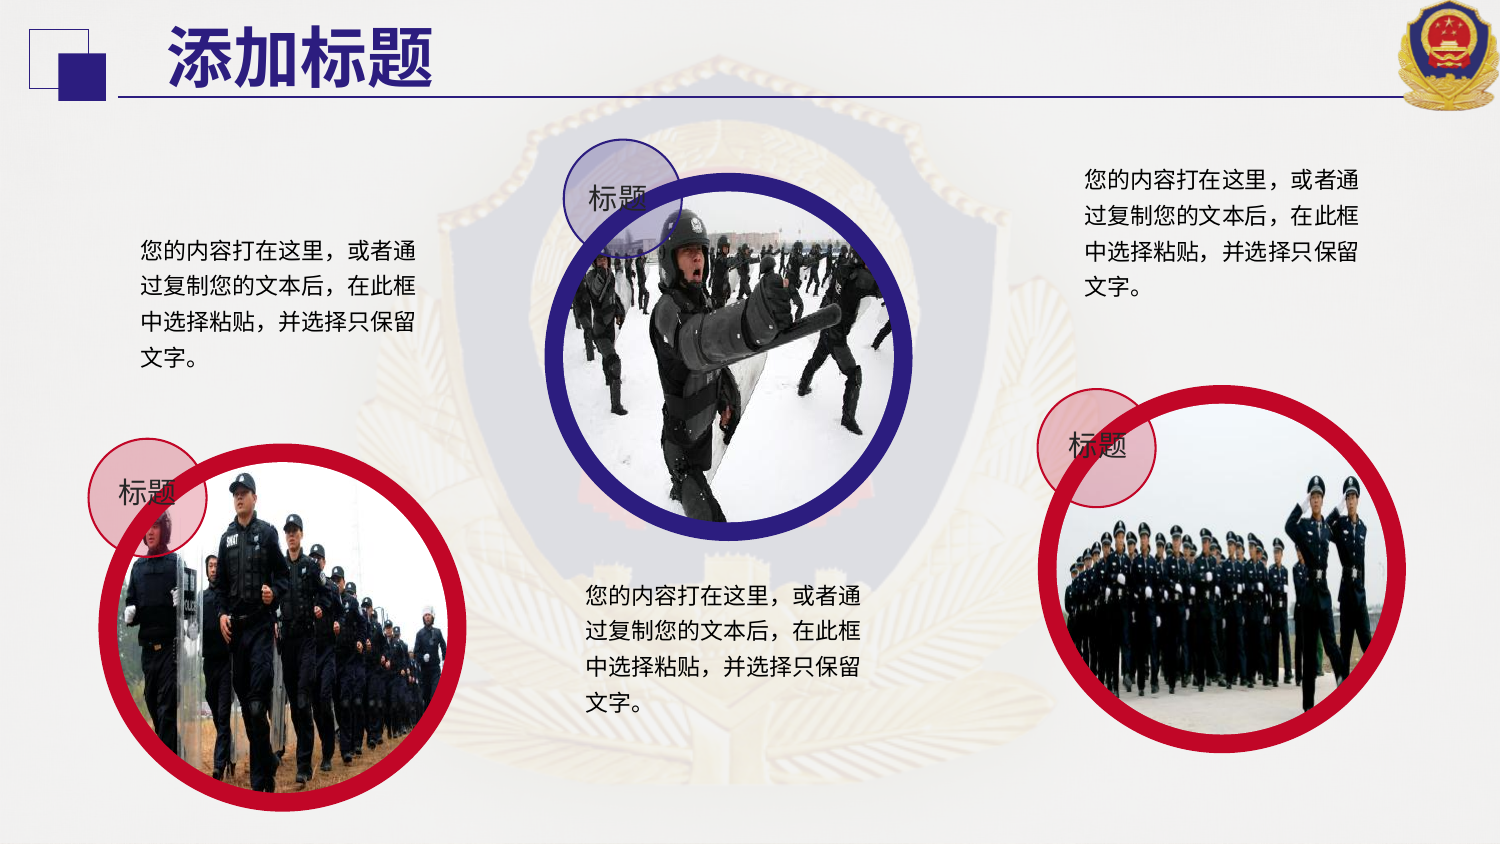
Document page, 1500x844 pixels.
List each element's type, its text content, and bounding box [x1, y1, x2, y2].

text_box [544, 172, 913, 541]
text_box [98, 443, 467, 812]
text_box [29, 28, 90, 89]
text_box 添加标题 [152, 17, 686, 83]
text_box [88, 465, 98, 530]
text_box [1037, 385, 1406, 754]
text_box 您的内容打在这里，或者通过复制您的文本后，在此框中选择粘贴，并选择只保留文字。 [1072, 152, 1392, 306]
picture [1370, 0, 1500, 130]
text_box 您的内容打在这里，或者通过复制您的文本后，在此框中选择粘贴，并选择只保留文字。 [129, 222, 449, 377]
text_box [125, 438, 170, 443]
text_box [570, 139, 676, 172]
text_box 您的内容打在这里，或者通过复制您的文本后，在此框中选择粘贴，并选择只保留文字。 [574, 567, 894, 722]
text_box [57, 52, 107, 102]
